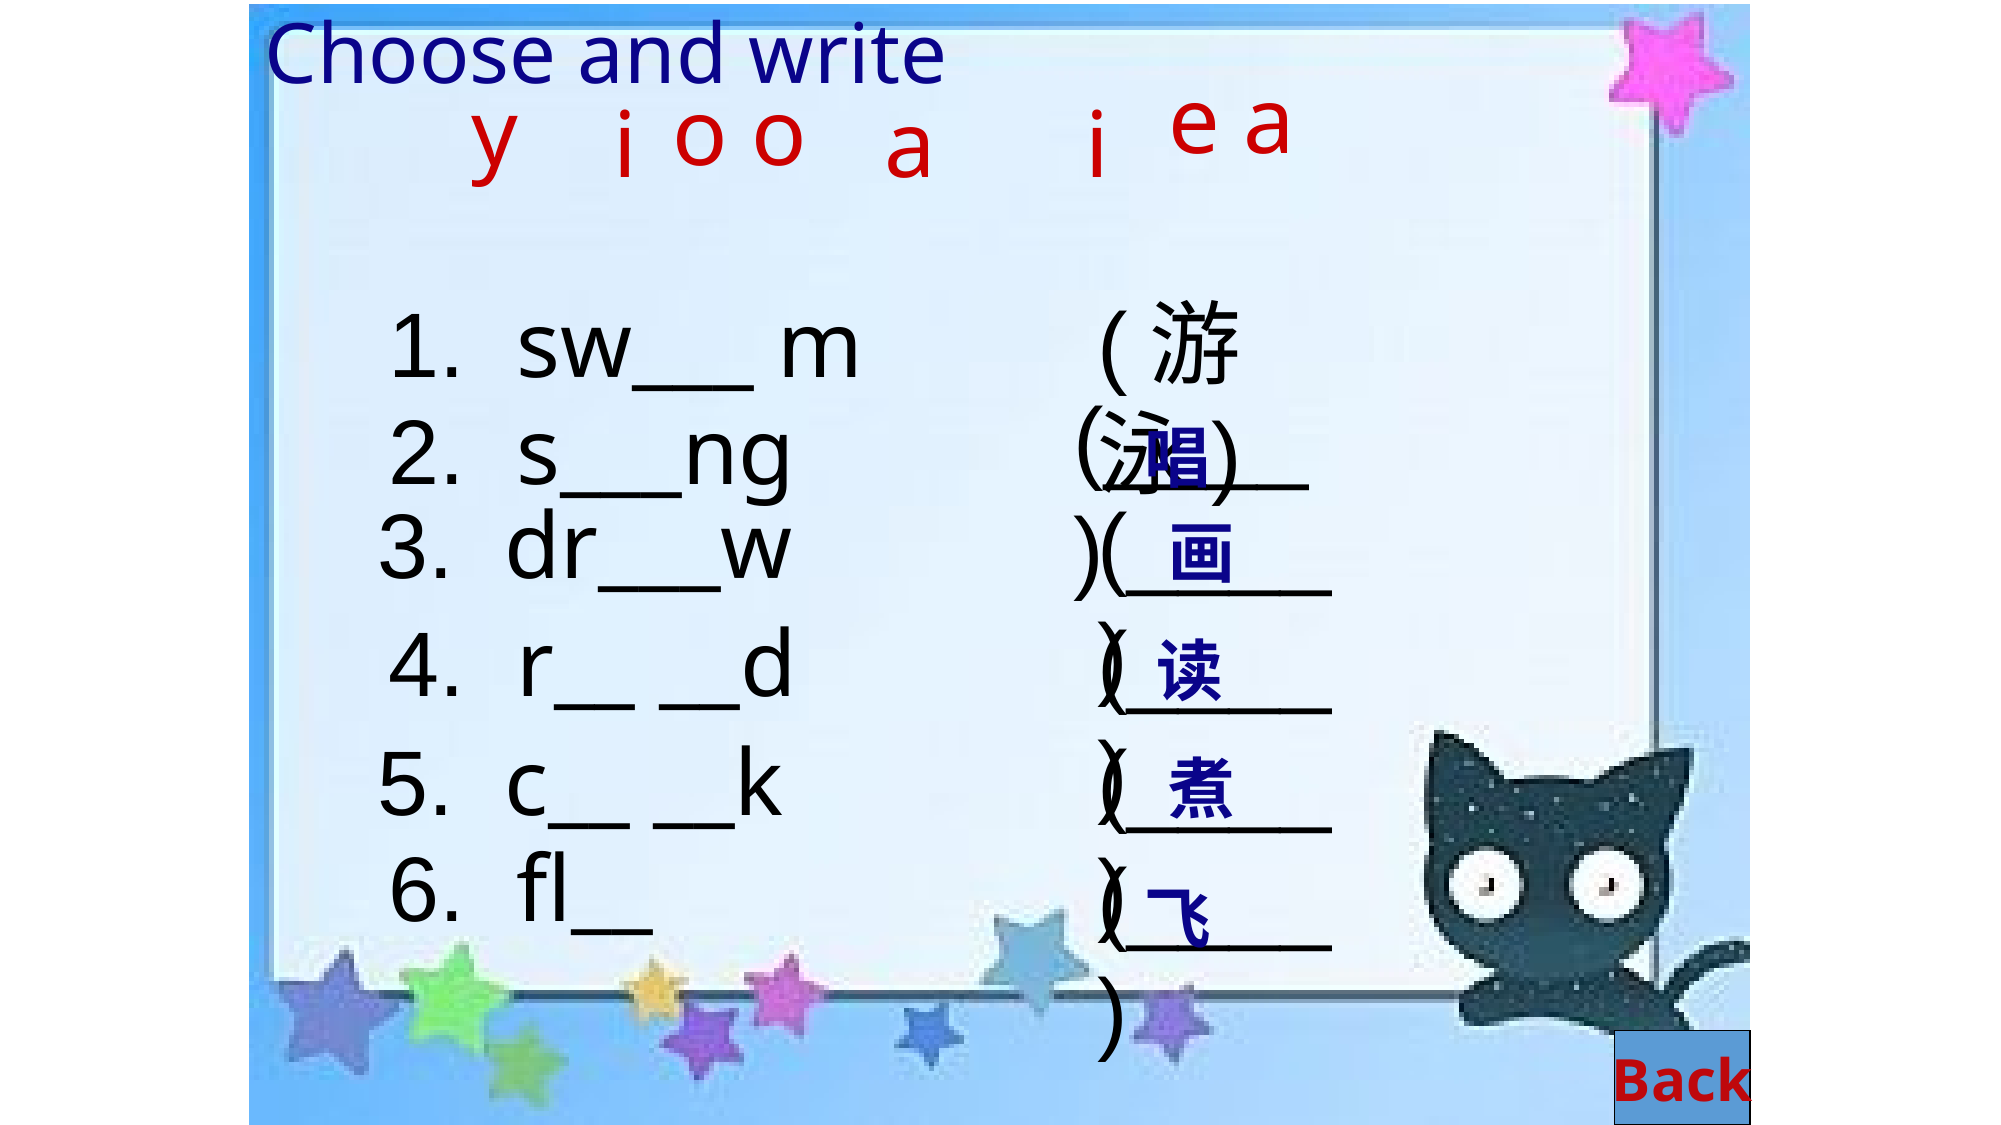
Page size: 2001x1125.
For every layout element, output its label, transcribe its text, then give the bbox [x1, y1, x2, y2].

title Choose and write [249, 0, 1001, 4]
picture [249, 4, 1750, 1125]
